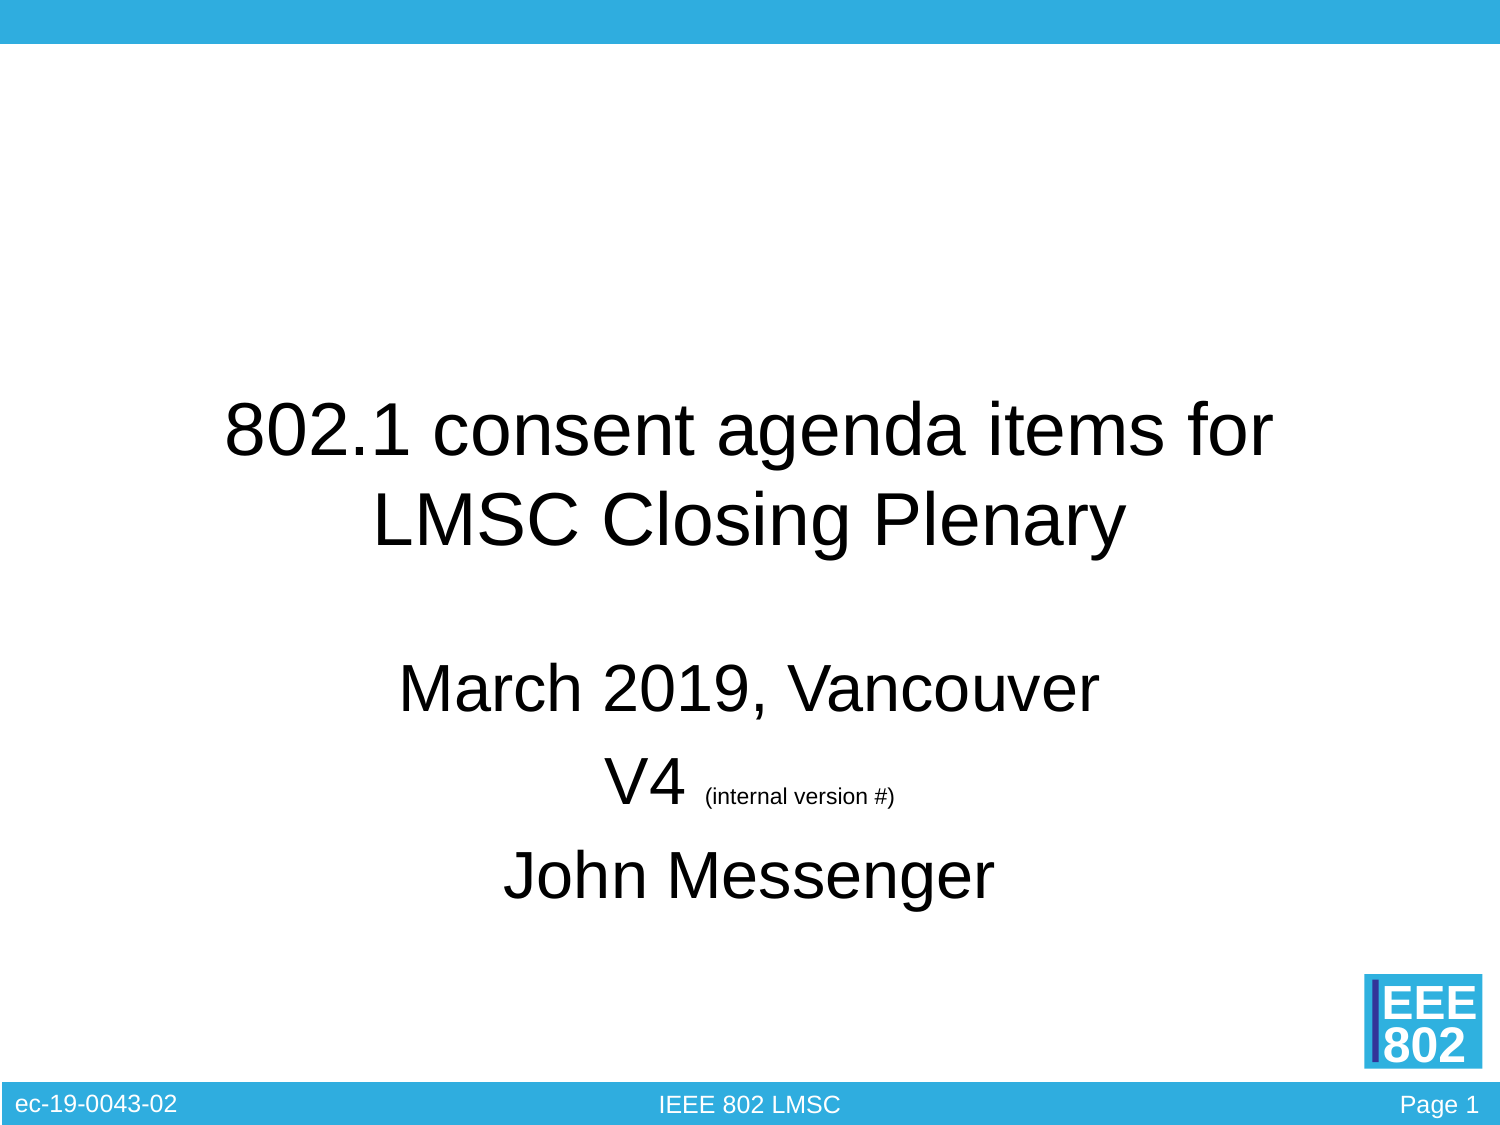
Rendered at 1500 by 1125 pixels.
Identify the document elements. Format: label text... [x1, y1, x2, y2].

subtitle March 2019, Vancouver V4 (internal version #) John Messenger [225, 637, 1275, 925]
title 802.1 consent agenda items for LMSC Closing Plenary [112, 349, 1388, 591]
